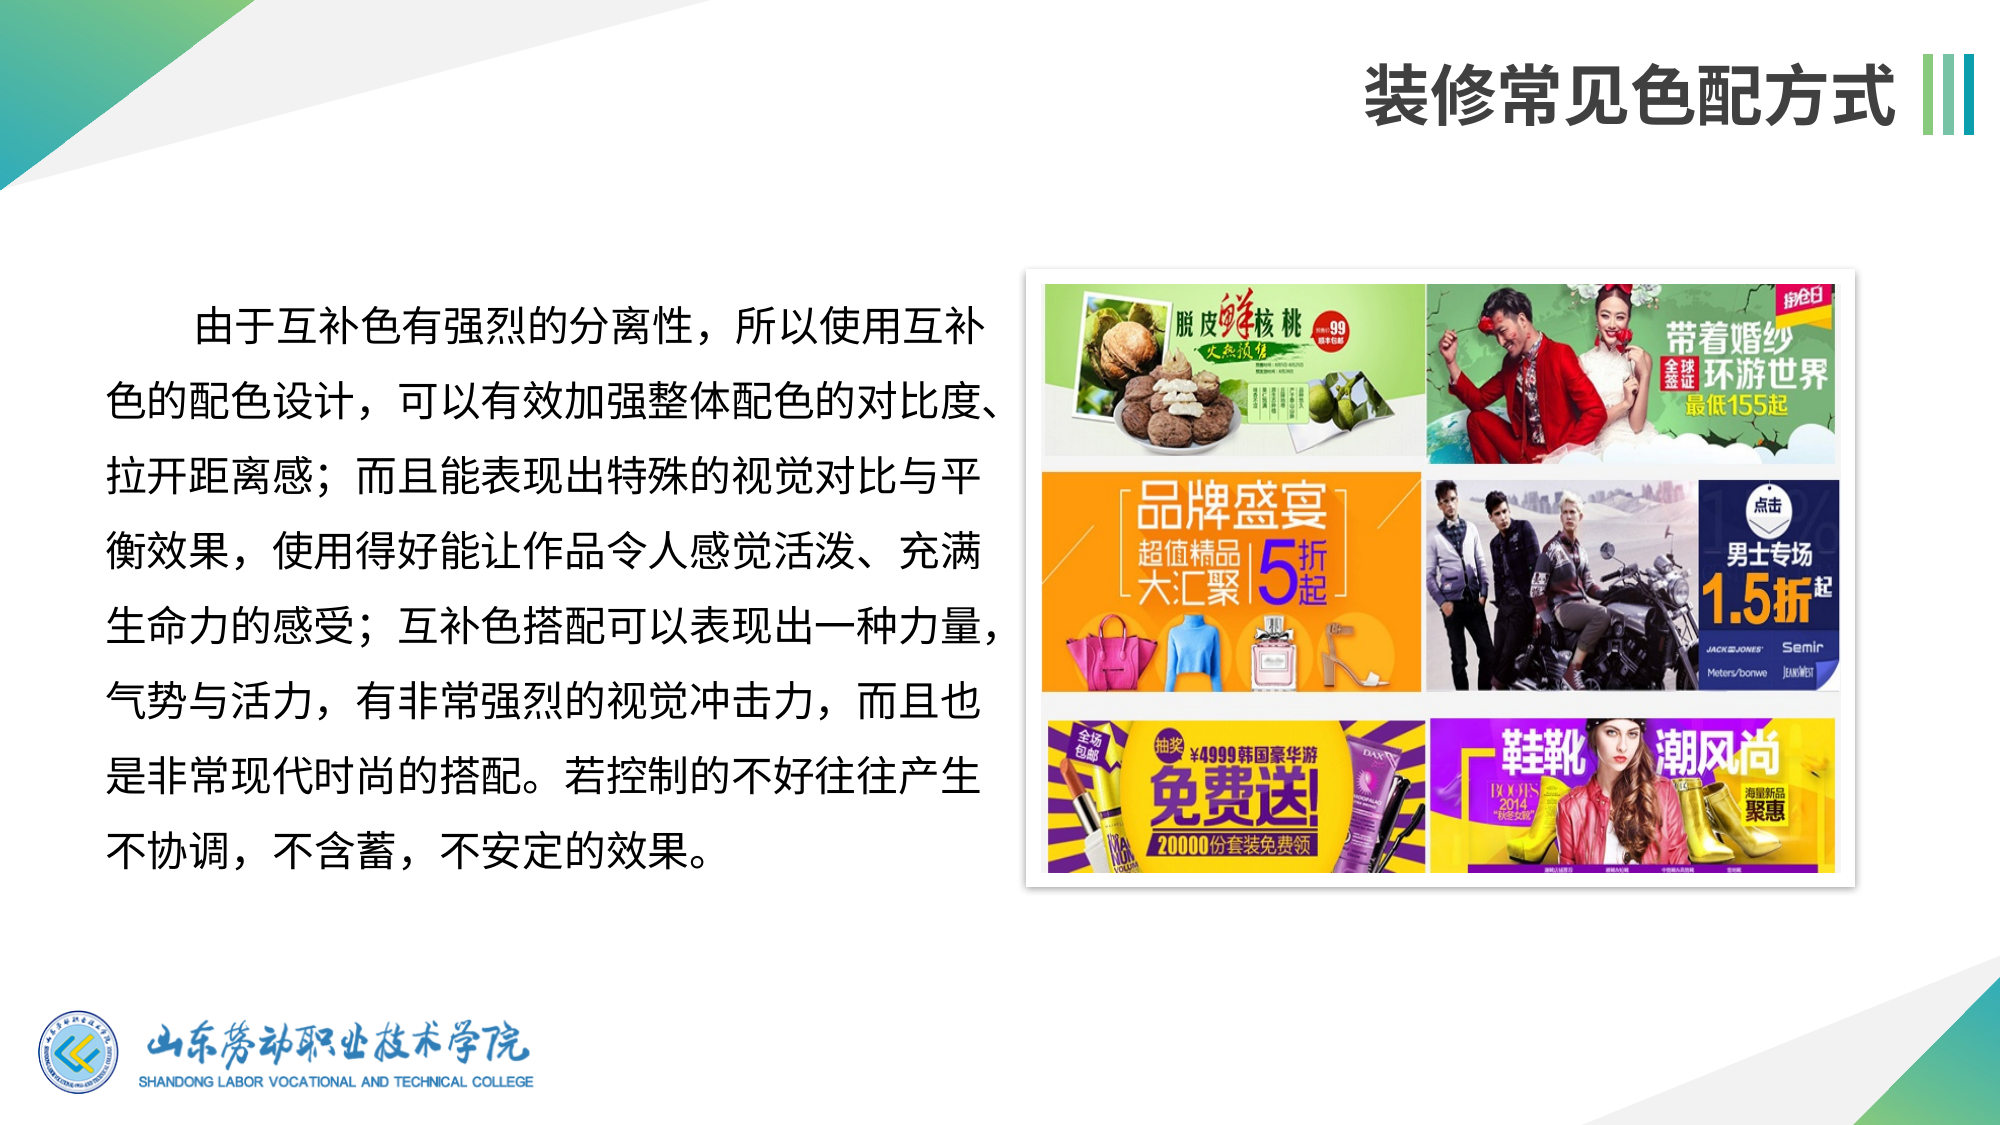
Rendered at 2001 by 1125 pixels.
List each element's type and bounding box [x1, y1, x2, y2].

picture [1040, 283, 1841, 873]
text_box [1928, 54, 1969, 136]
text_box [0, 0, 2000, 1125]
picture [38, 1010, 550, 1094]
